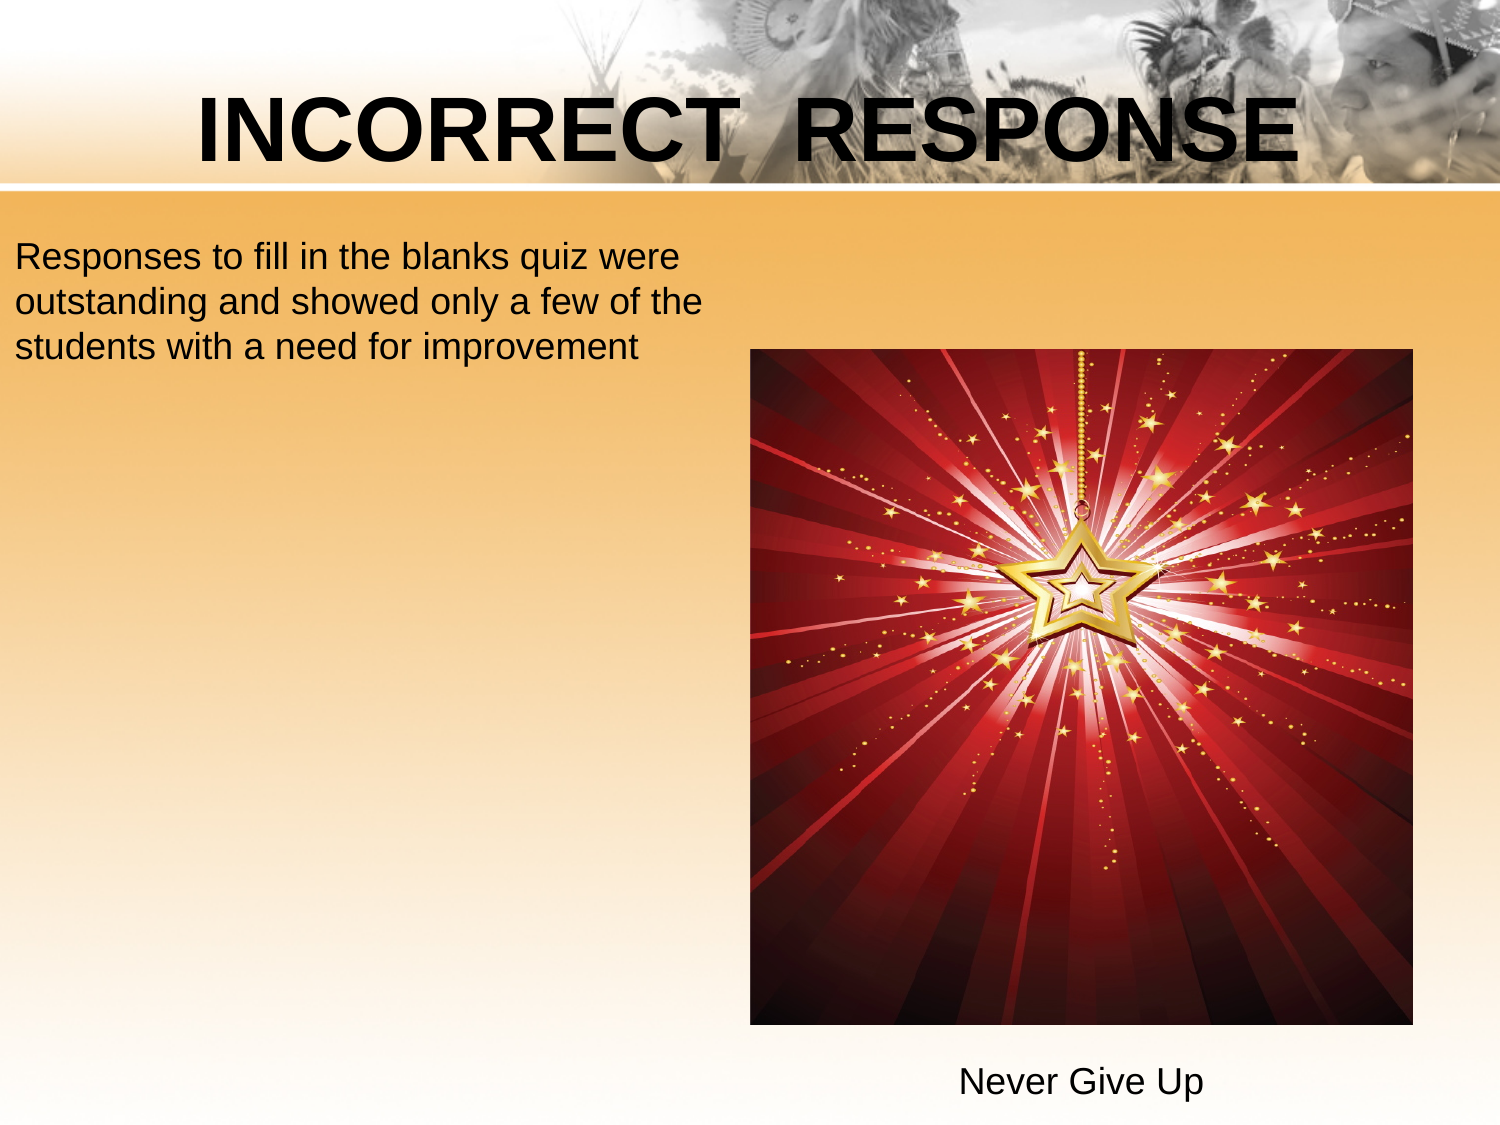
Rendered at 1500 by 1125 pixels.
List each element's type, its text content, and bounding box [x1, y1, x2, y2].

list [749, 349, 1413, 1026]
title INCORRECT RESPONSE [0, 0, 1500, 188]
text_box Responses to fill in the blanks quiz were outstanding and showed only a few of the students with a need for improvement [0, 224, 727, 420]
picture [0, 188, 1500, 1125]
text_box Never Give Up [749, 1049, 1413, 1110]
